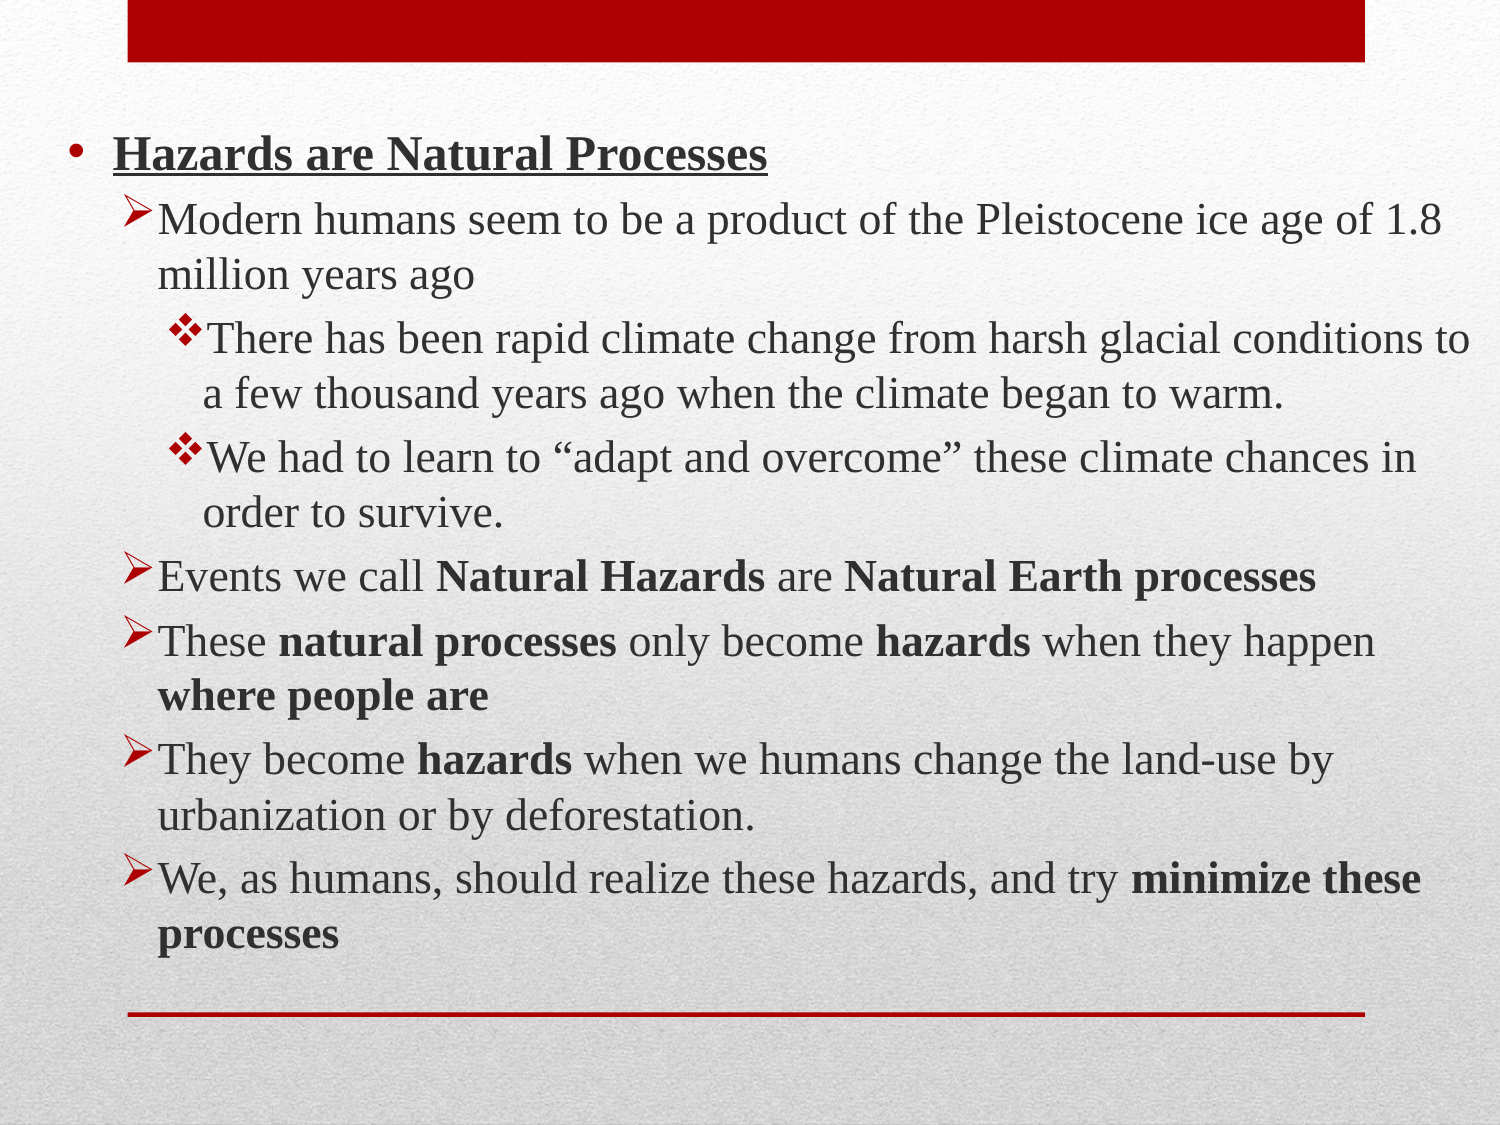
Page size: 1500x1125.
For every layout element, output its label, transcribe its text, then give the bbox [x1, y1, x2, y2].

list Hazards are Natural Processes Modern humans seem to be a product of the Pleistocene ice age of 1.8 million years ago There has been rapid climate change from harsh glacial conditions to a few thousand years ago when the climate began to warm. We had to learn to “adapt and overcome” these climate chances in order to survive. Events we call Natural Hazards are Natural Earth processes These natural processes only become hazards when they happen where people are They become hazards when we humans change the land-use by urbanization or by deforestation. We, as humans, should realize these hazards, and try minimize these processes [0, 112, 1500, 1050]
